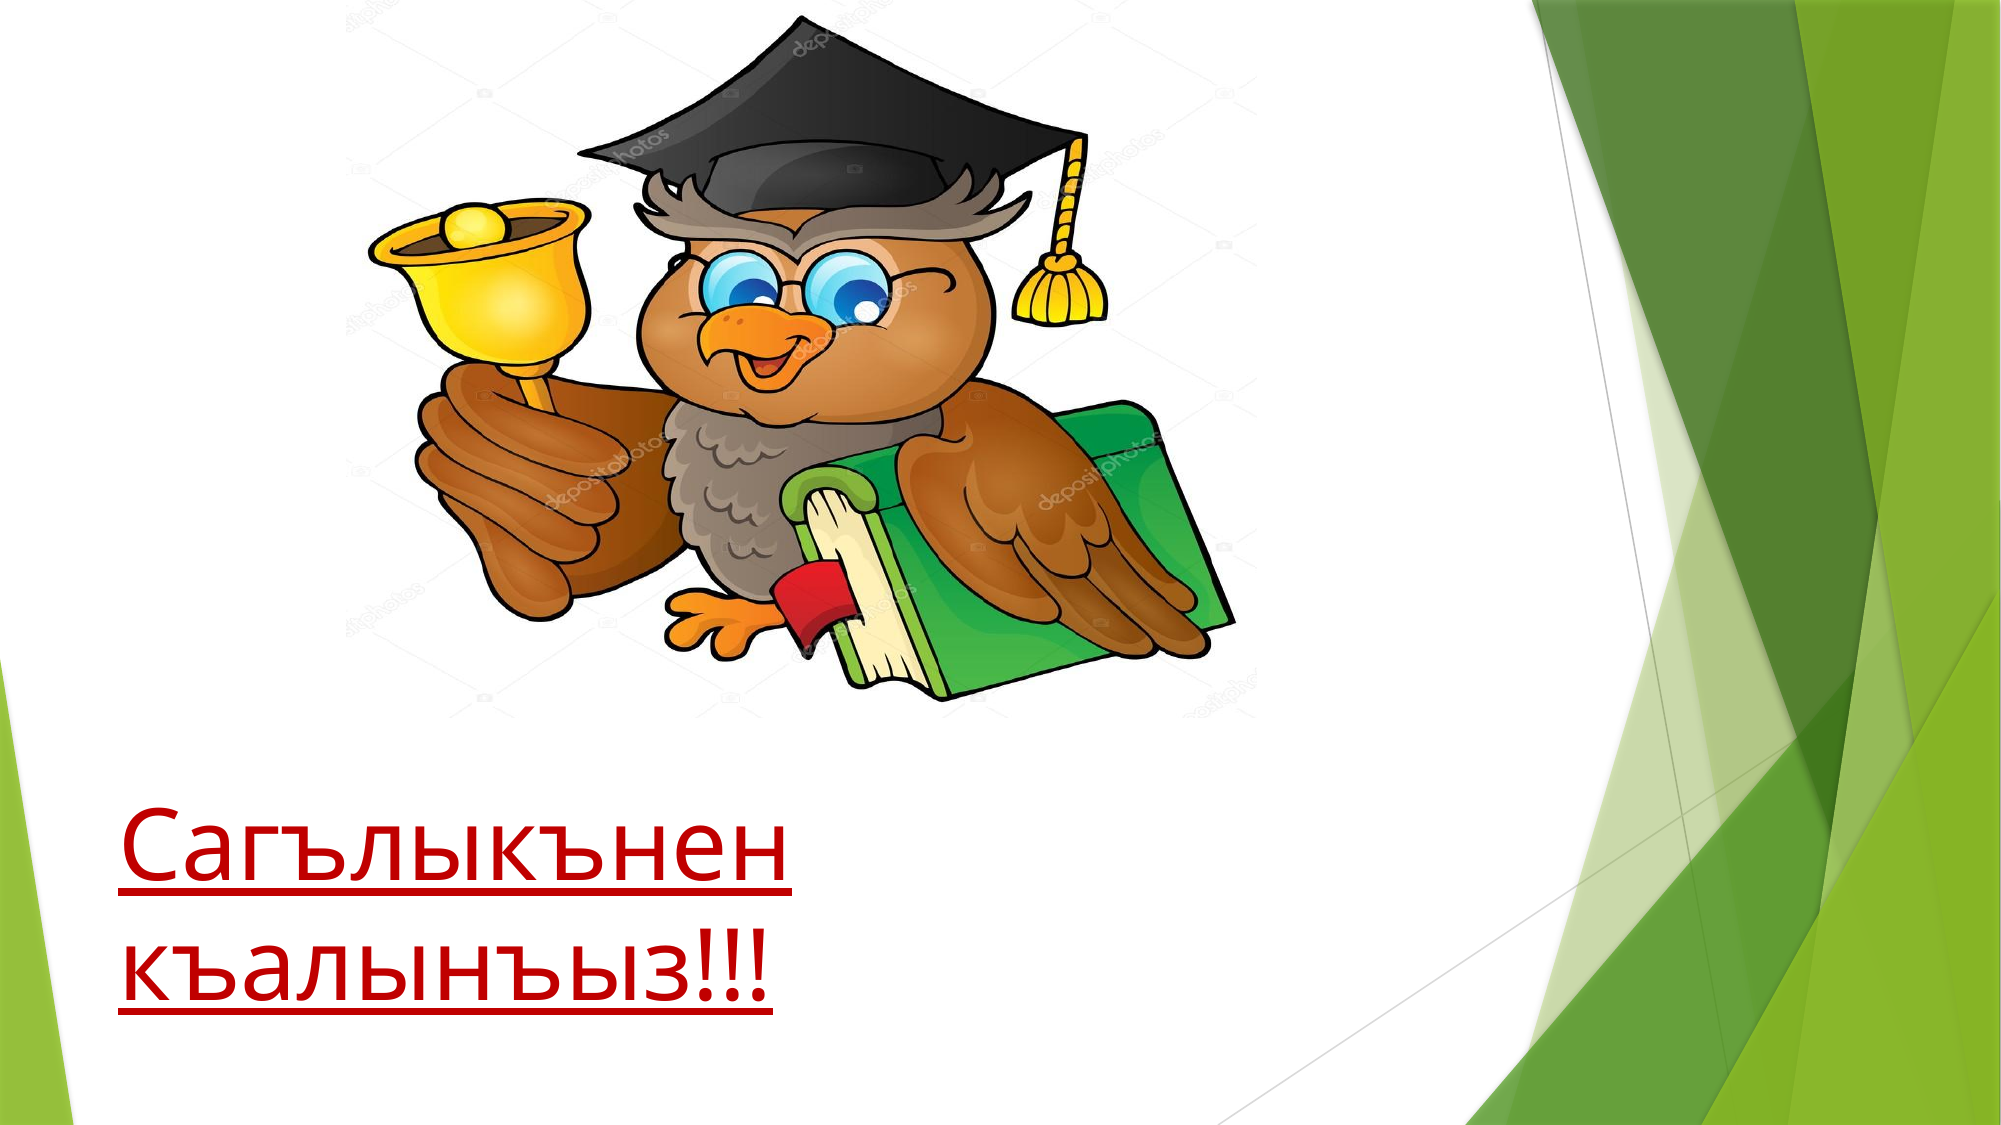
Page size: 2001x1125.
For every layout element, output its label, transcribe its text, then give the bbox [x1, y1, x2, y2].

text_box Сагълыкънен къалынъыз!!! [103, 773, 1439, 1028]
picture [345, 0, 1257, 718]
